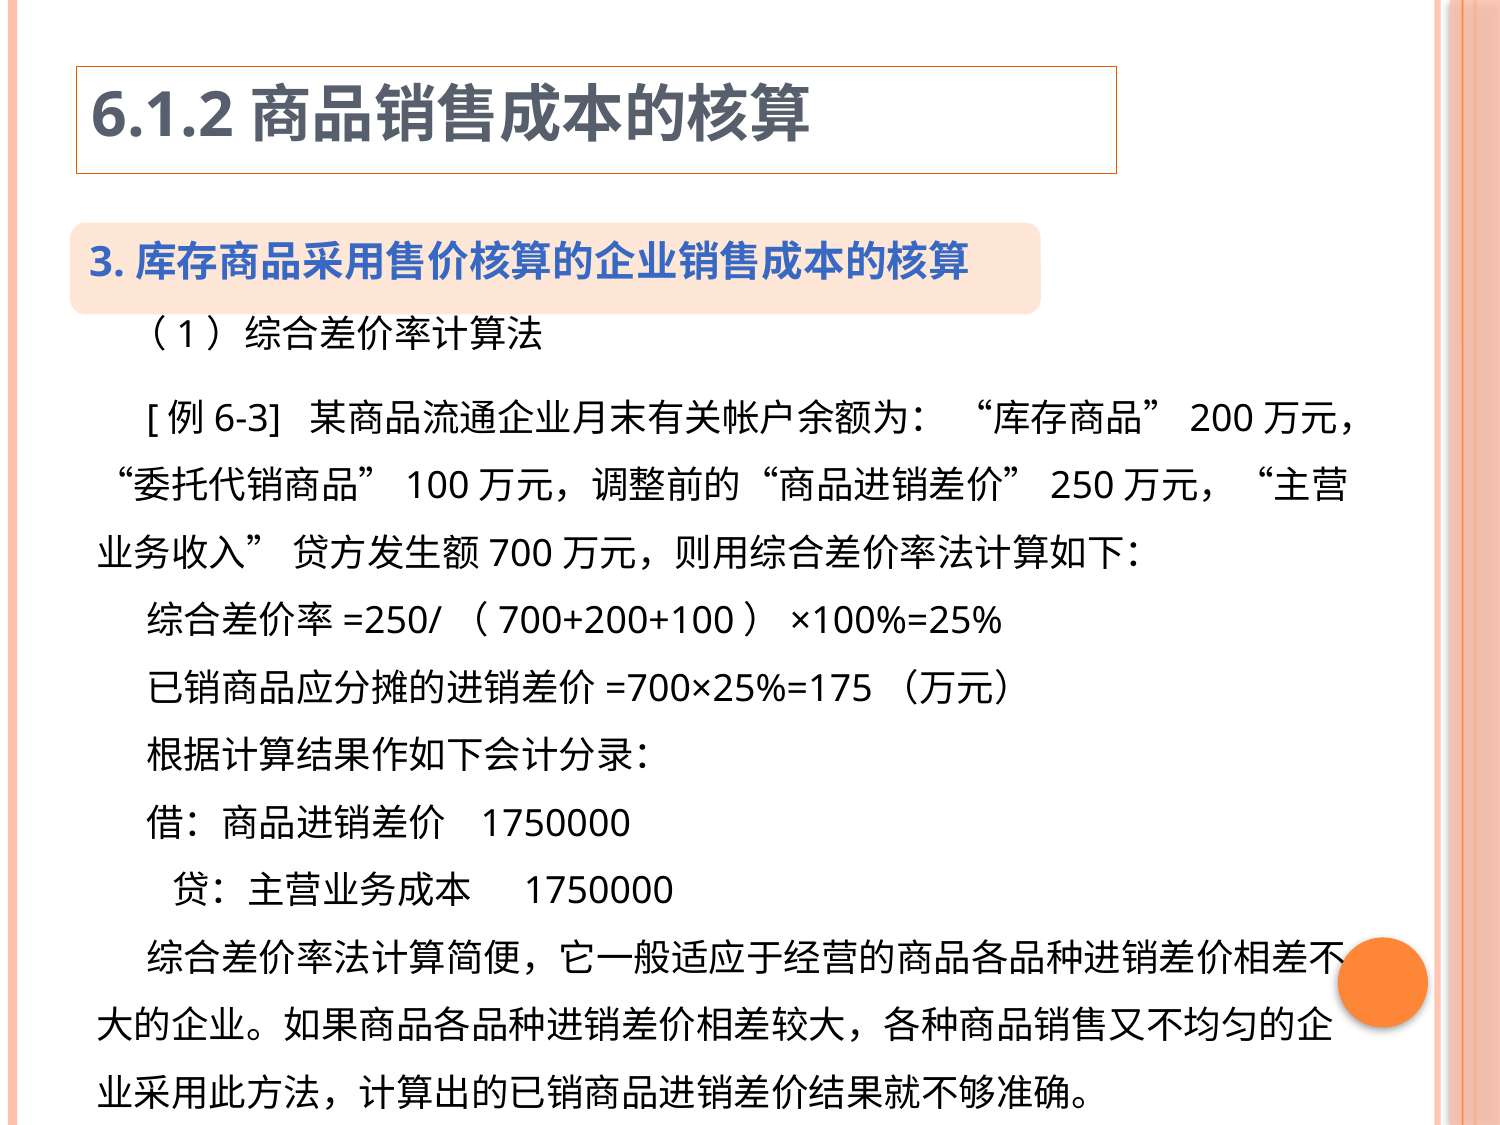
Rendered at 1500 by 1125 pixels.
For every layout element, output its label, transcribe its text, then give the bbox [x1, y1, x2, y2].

text_box （1）综合差价率计算法 [114, 315, 559, 363]
text_box 3.库存商品采用售价核算的企业销售成本的核算 [69, 222, 1041, 315]
text_box [例6-3] 某商品流通企业月末有关帐户余额为： “库存商品”200万元，“委托代销商品”100万元，调整前的“商品进销差价”250万元，“主营业务收入” 贷方发生额700万元，则用综合差价率法计算如下： 综合差价率=250/（700+200+100）×100%=25% 已销商品应分摊的进销差价=700×25%=175（万元） 根据计算结果作如下会计分录： 借：商品进销差价 1750000 贷：主营业务成本 1750000 综合差价率法计算简便，它一般适应于经营的商品各品种进销差价相差不大的企业。如果商品各品种进销差价相差较大，各种商品销售又不均匀的企业采用此方法，计算出的已销商品进销差价结果就不够准确。 [81, 363, 1369, 1121]
text_box 6.1.2商品销售成本的核算 [76, 66, 1117, 174]
